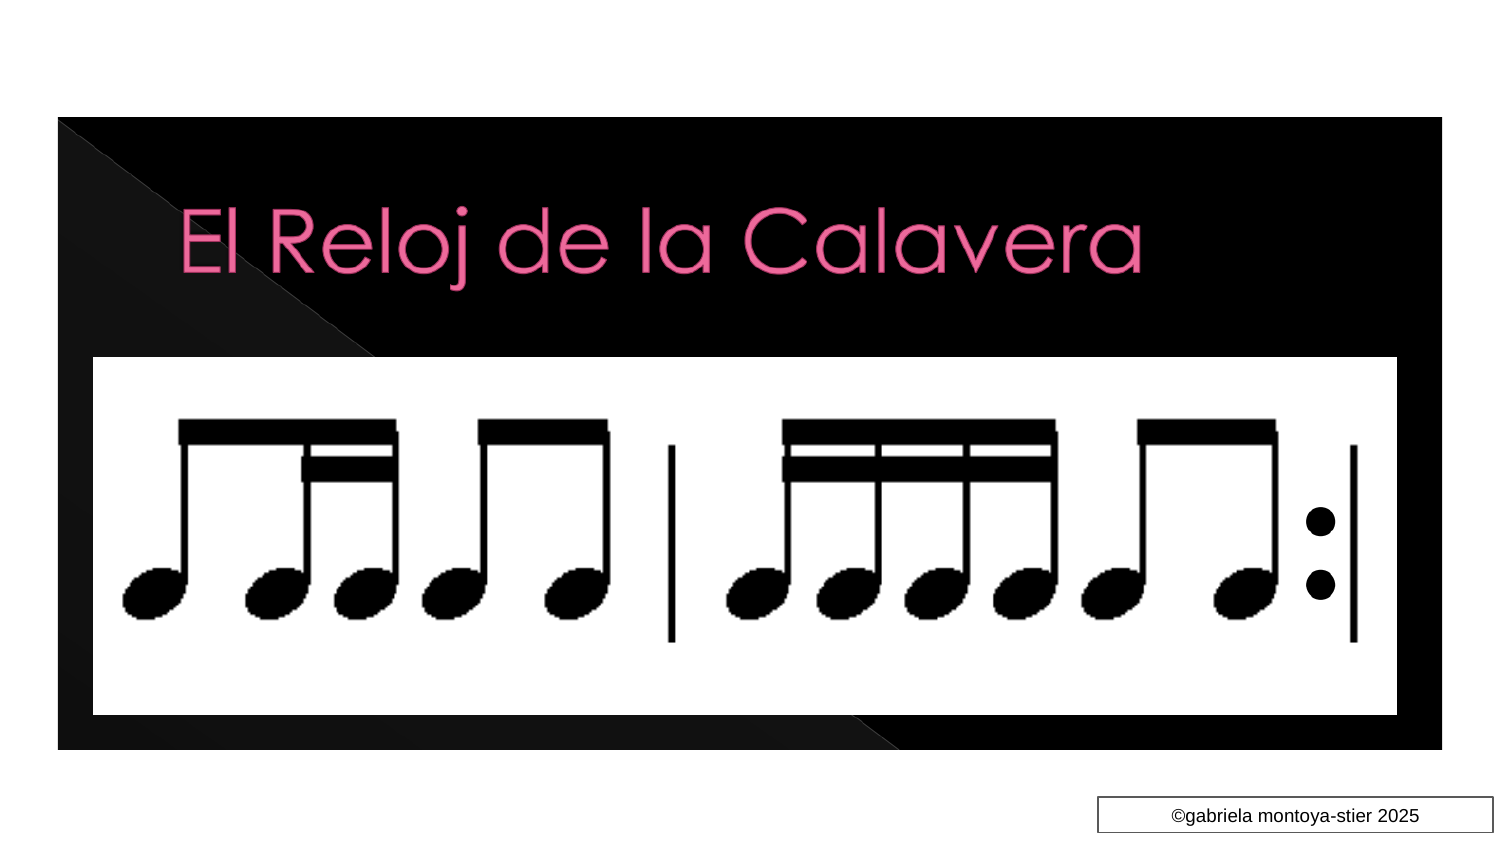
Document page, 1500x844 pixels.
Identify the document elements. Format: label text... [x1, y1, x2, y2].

text_box ©gabriela montoya-stier 2025 [1097, 796, 1494, 833]
picture [57, 117, 1443, 750]
